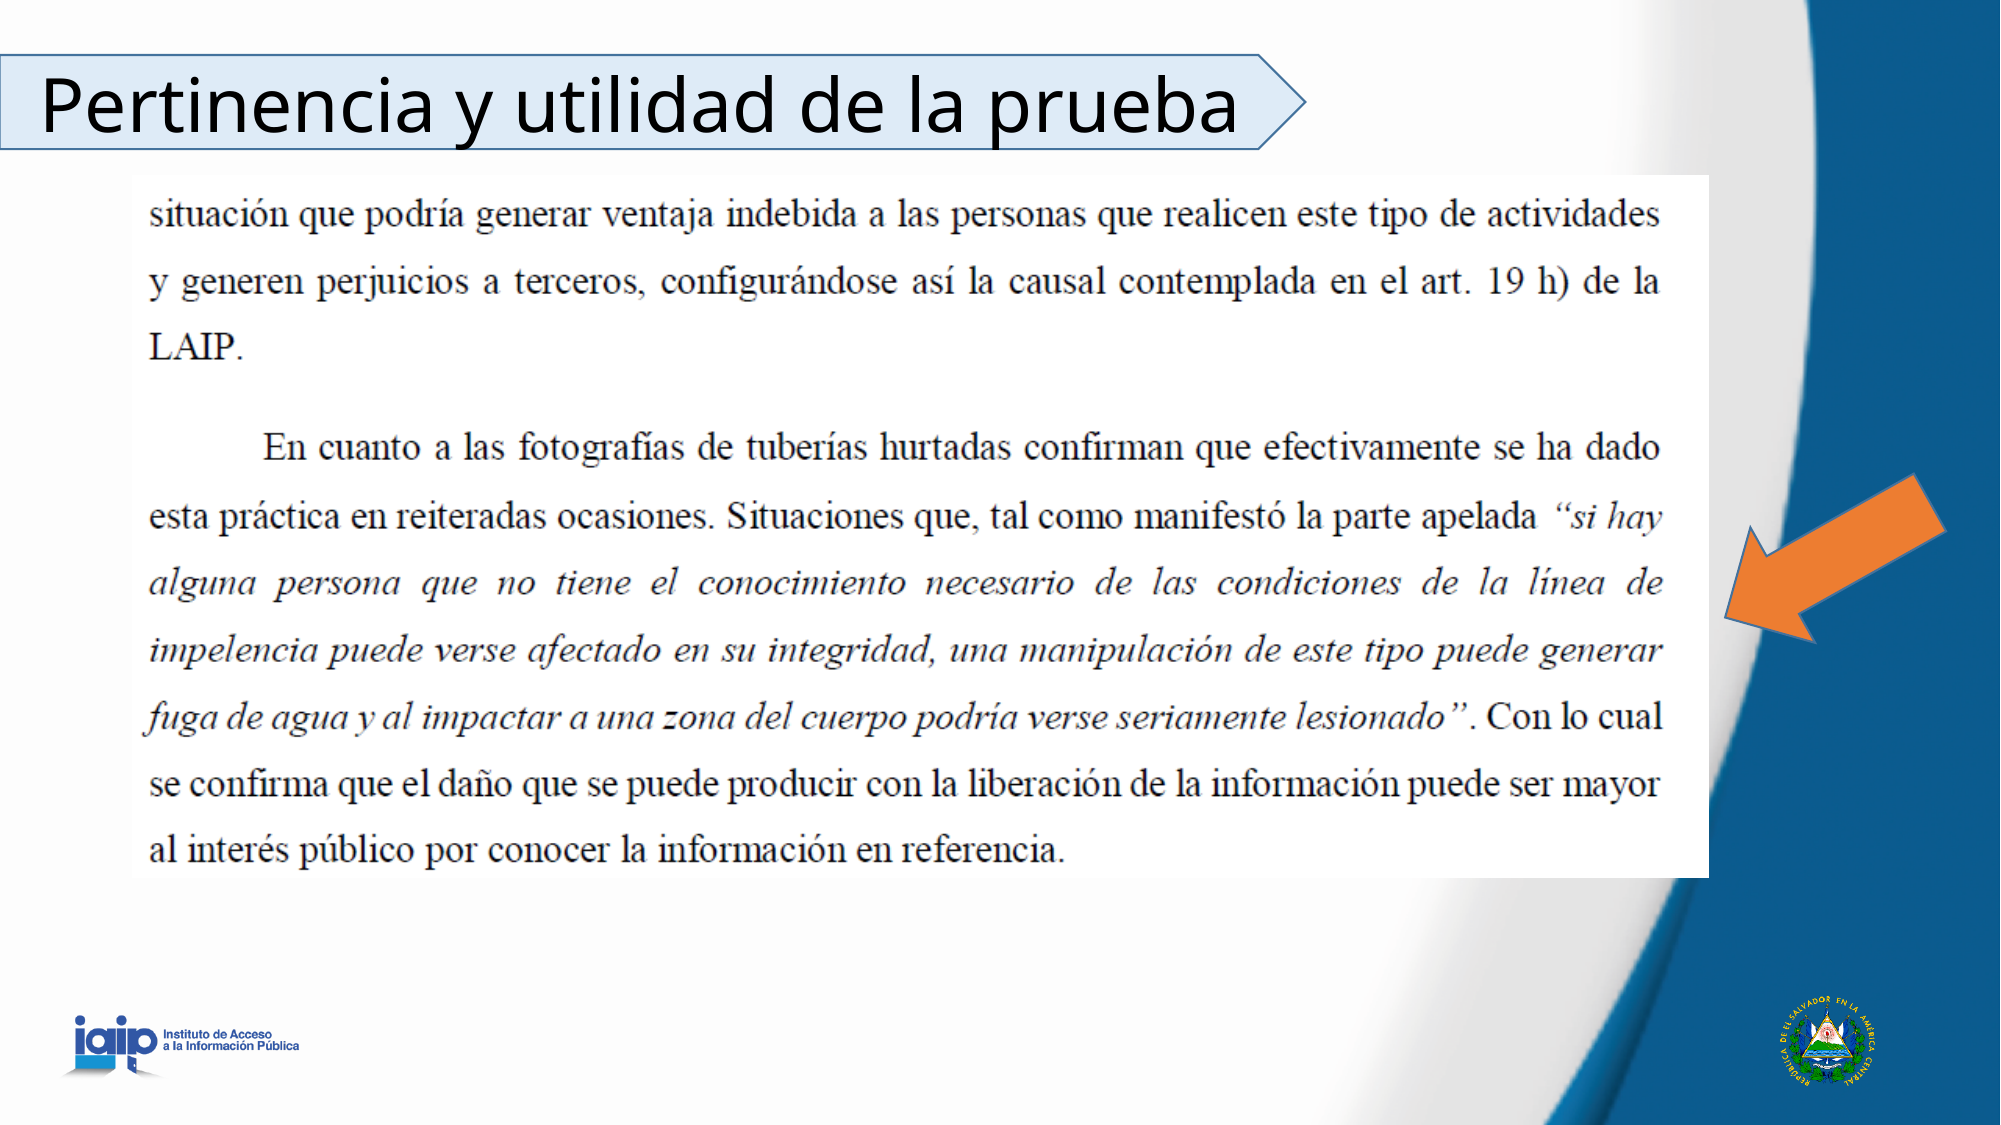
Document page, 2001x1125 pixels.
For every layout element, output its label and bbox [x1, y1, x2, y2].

picture [0, 0, 2000, 1125]
list [132, 175, 1709, 878]
